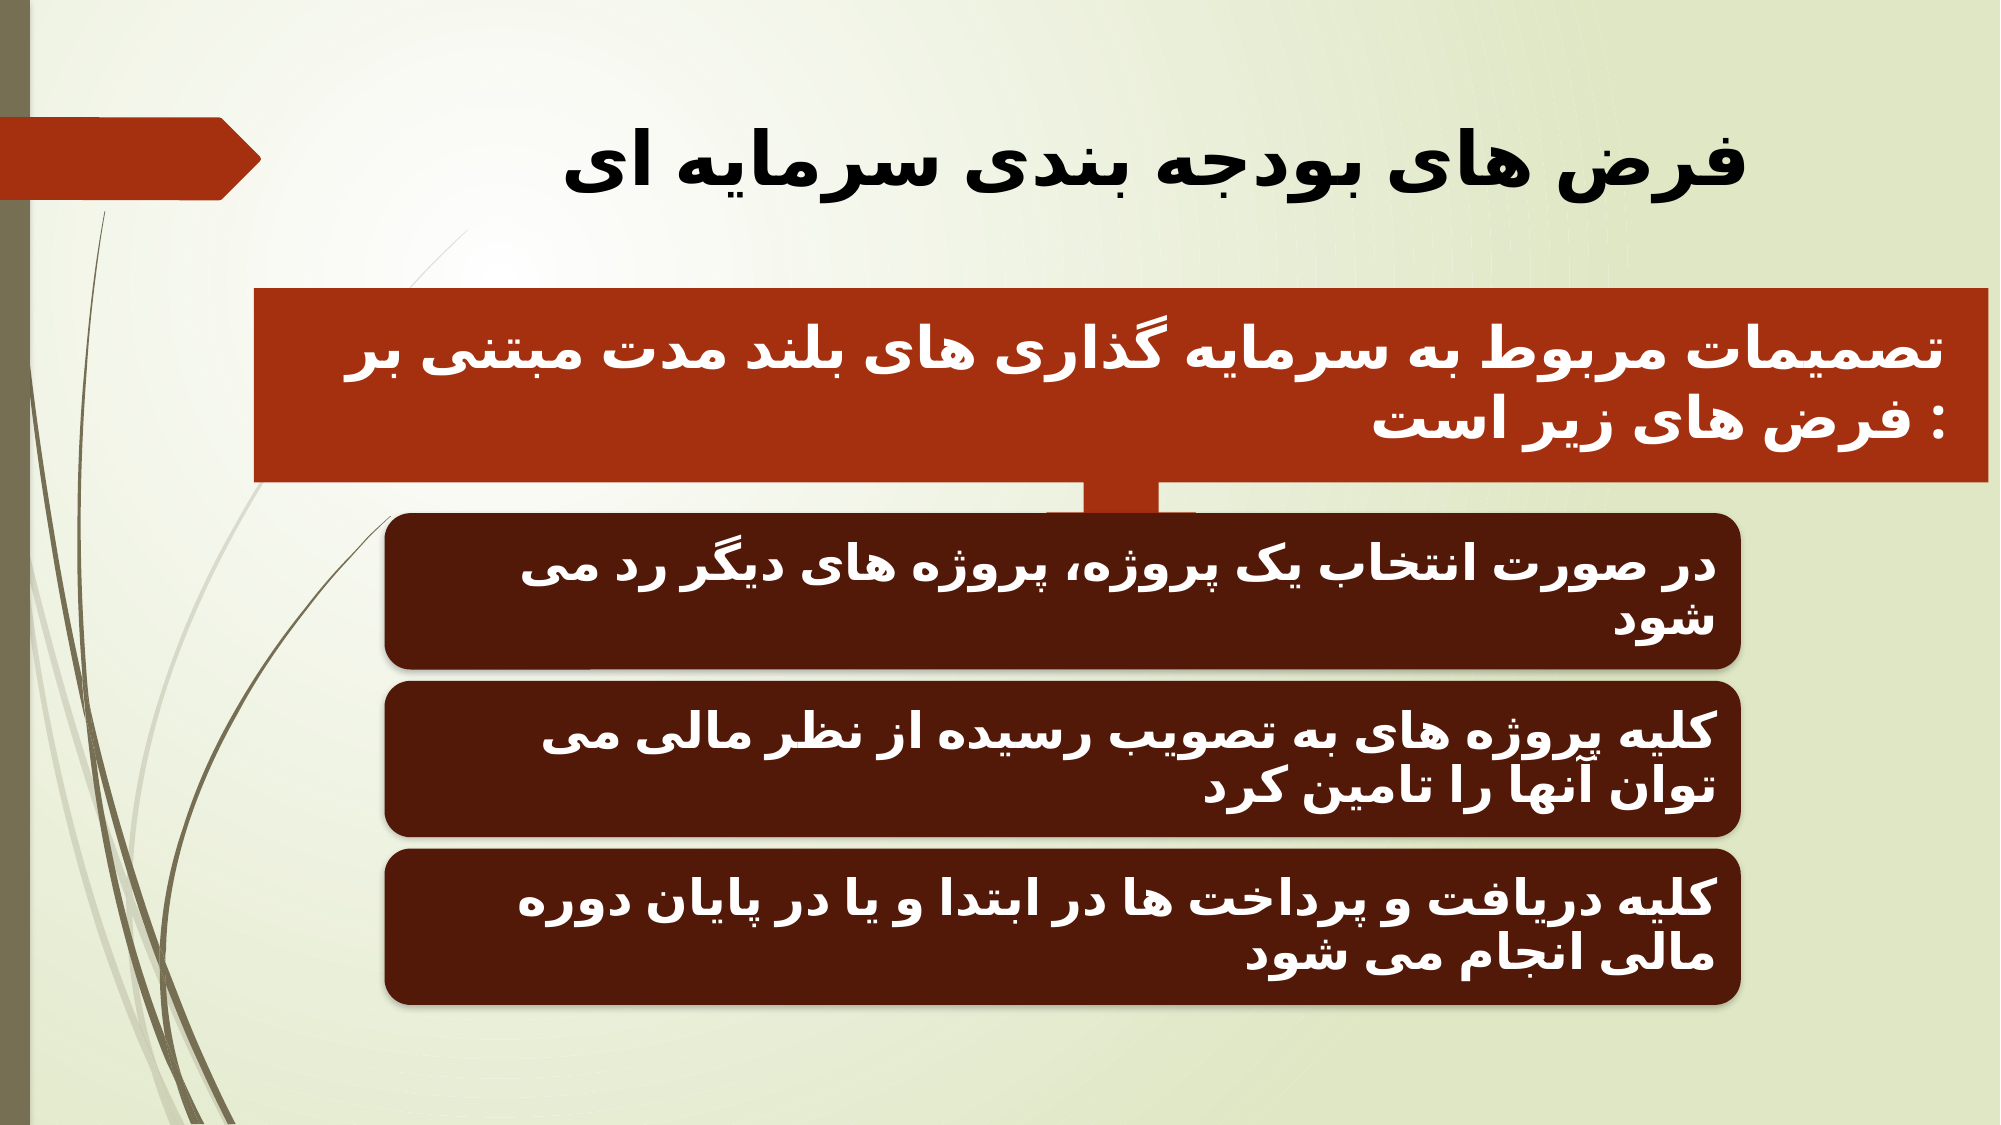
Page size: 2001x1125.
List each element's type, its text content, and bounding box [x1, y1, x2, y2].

text_box تصمیمات مربوط به سرمایه گذاری های بلند مدت مبتنی بر فرض های زیر است : [253, 302, 1962, 528]
title فرض های بودجه بندی سرمایه ای [425, 102, 1888, 220]
text_box [252, 286, 1991, 485]
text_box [384, 510, 1742, 1008]
